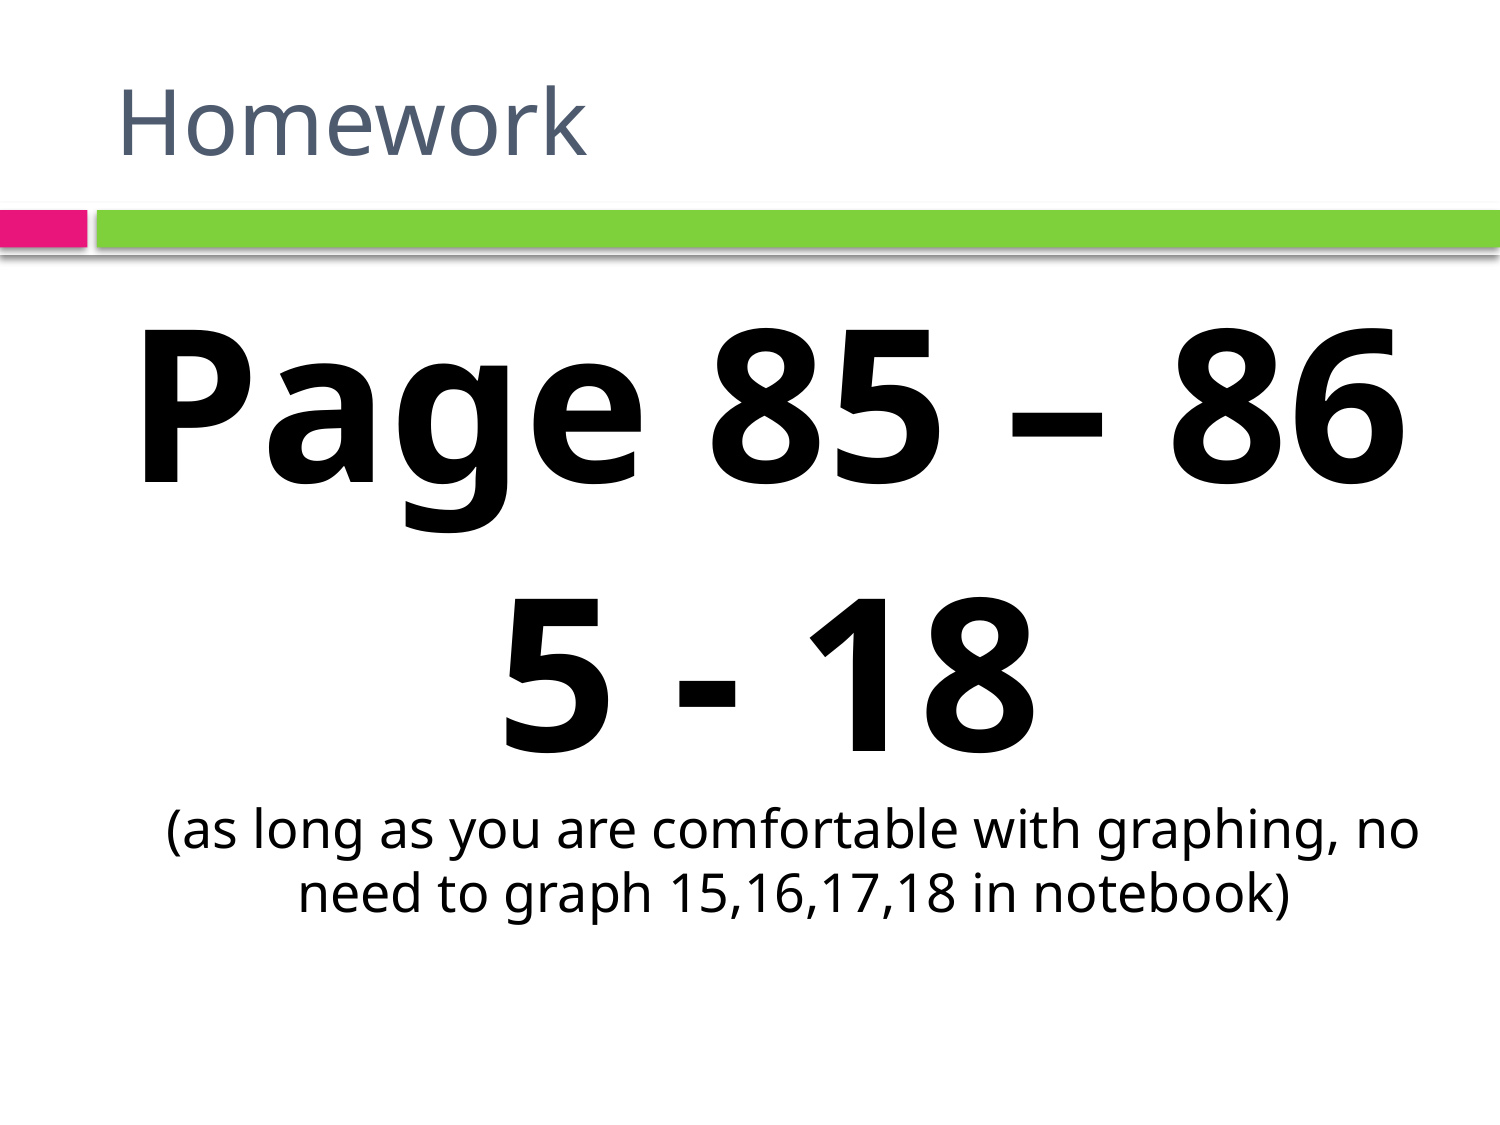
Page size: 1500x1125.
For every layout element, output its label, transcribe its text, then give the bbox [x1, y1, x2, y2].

list Page 85 – 86 5 - 18 (as long as you are comfortable with graphing, no need to graph 15,16,17,18 in notebook) [100, 262, 1438, 1000]
title Homework [100, 37, 1438, 200]
